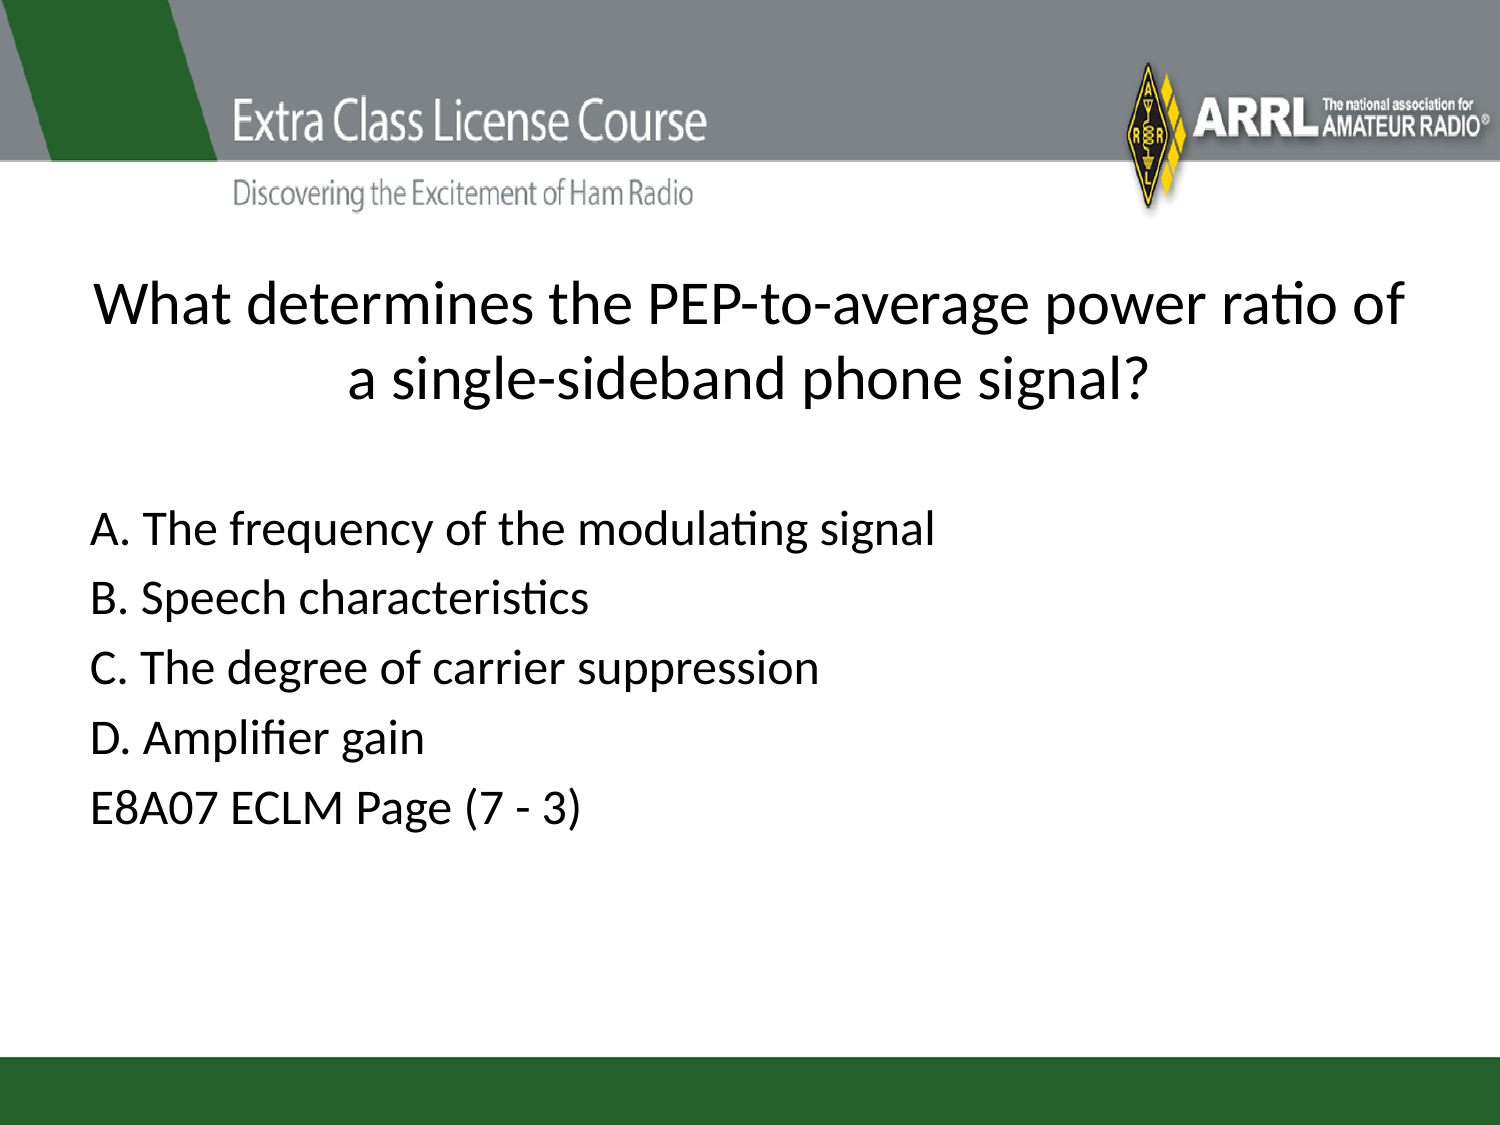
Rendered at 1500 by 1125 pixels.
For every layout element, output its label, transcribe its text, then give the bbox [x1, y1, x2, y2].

picture [0, 0, 1500, 1125]
title What determines the PEP-to-average power ratio of a single-sideband phone signal? [75, 254, 1425, 435]
list A. The frequency of the modulating signal B. Speech characteristics C. The degree of carrier suppression D. Amplifier gain E8A07 ECLM Page (7 - 3) [75, 487, 1425, 1005]
